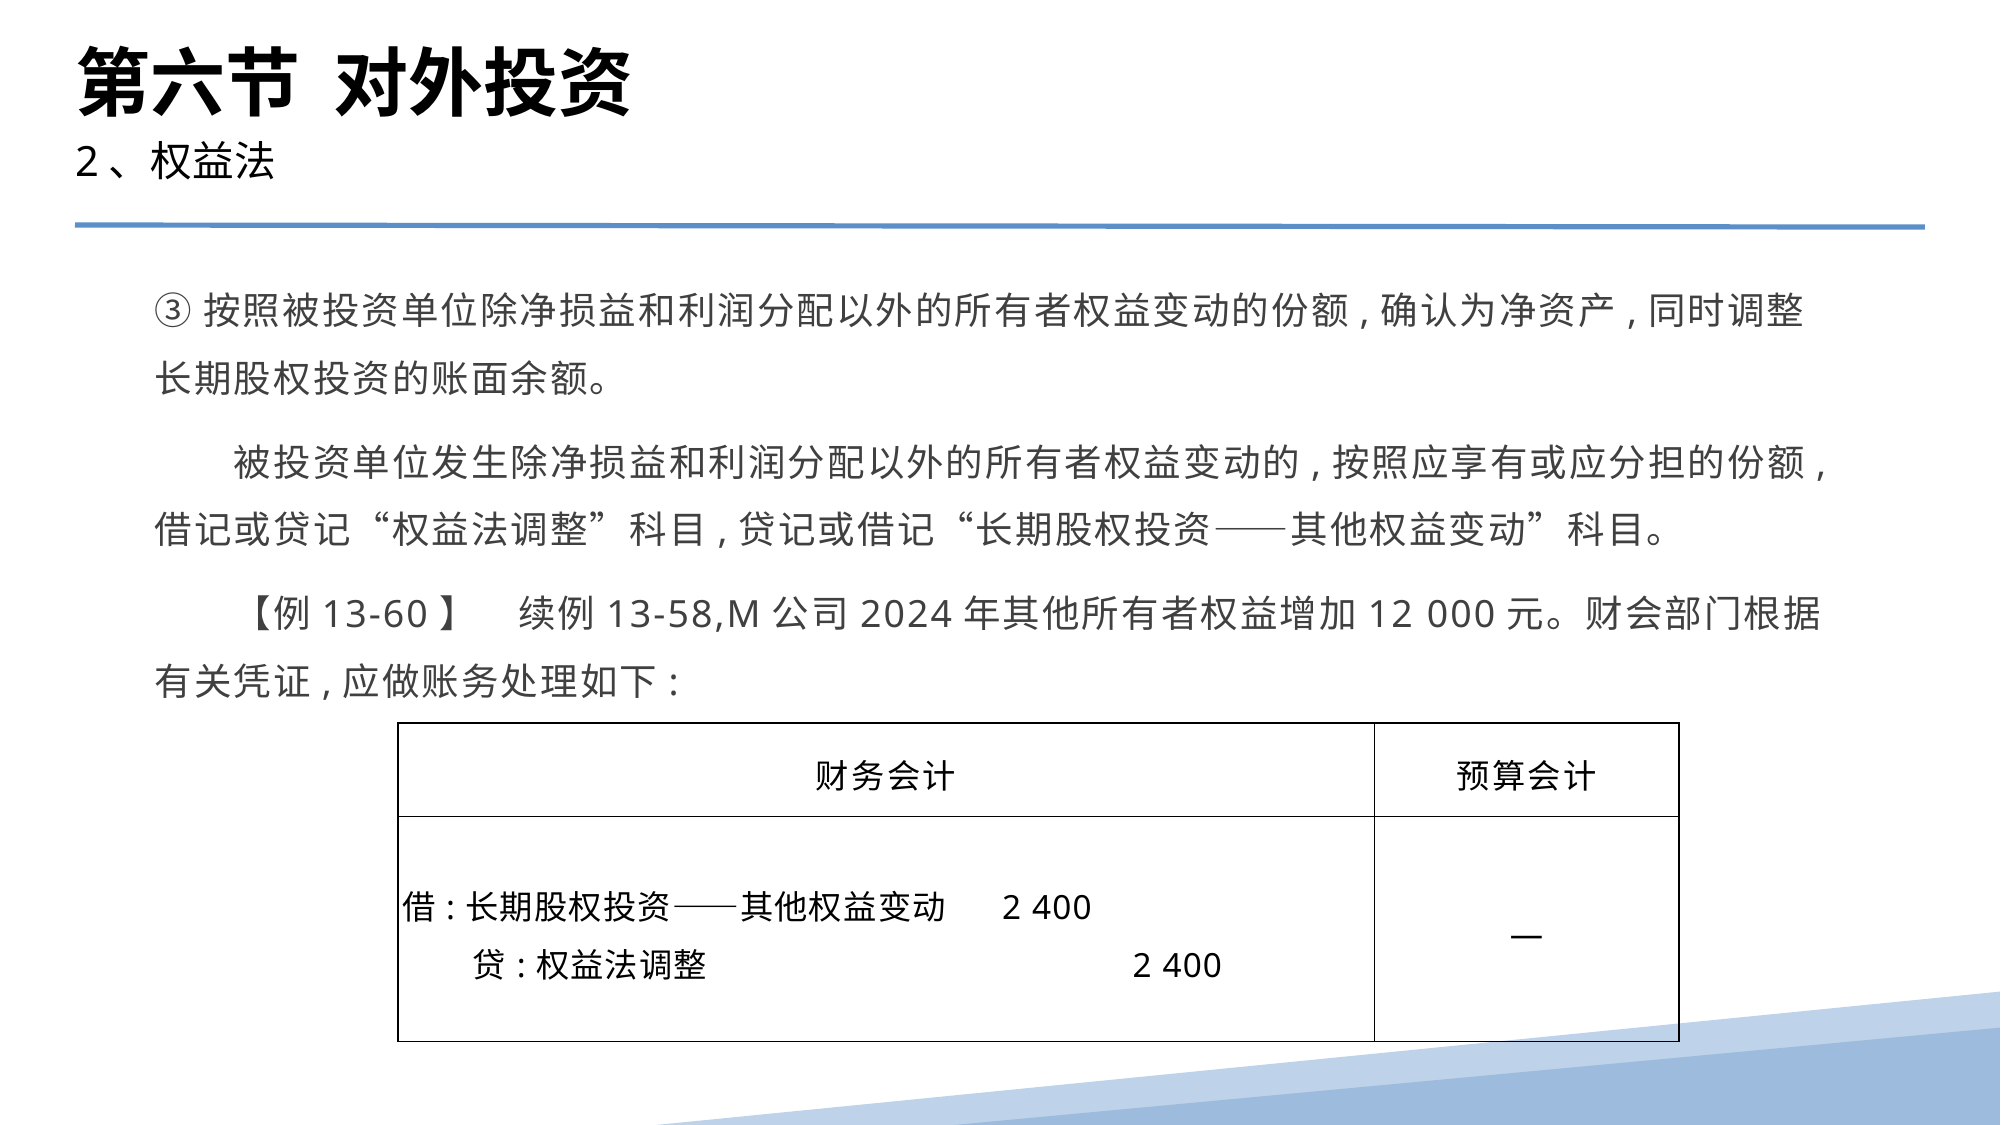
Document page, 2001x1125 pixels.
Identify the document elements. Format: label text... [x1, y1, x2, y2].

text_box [74, 224, 1925, 228]
table_cell — [1375, 817, 1678, 991]
text_box ③按照被投资单位除净损益和利润分配以外的所有者权益变动的份额,确认为净资产,同时调整长期股权投资的账面余额。 被投资单位发生除净损益和利润分配以外的所有者权益变动的,按照应享有或应分担的份额,借记或贷记“权益法调整”科目,贷记或借记“长期股权投资——其他权益变动”科目。 【例13-60】 续例13-58,M公司2024年其他所有者权益增加12 000元。财会部门根据有关凭证,应做账务处理如下: [144, 242, 1835, 725]
text_box 2、权益法 [75, 124, 1925, 200]
table_cell 借:长期股权投资——其他权益变动 2 400 贷:权益法调整 2 400 [399, 817, 1374, 1041]
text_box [656, 991, 2000, 1125]
text_box 第六节 对外投资 [75, 24, 1925, 124]
table_header 预算会计 [1375, 724, 1678, 816]
table_header 财务会计 [399, 724, 1374, 816]
